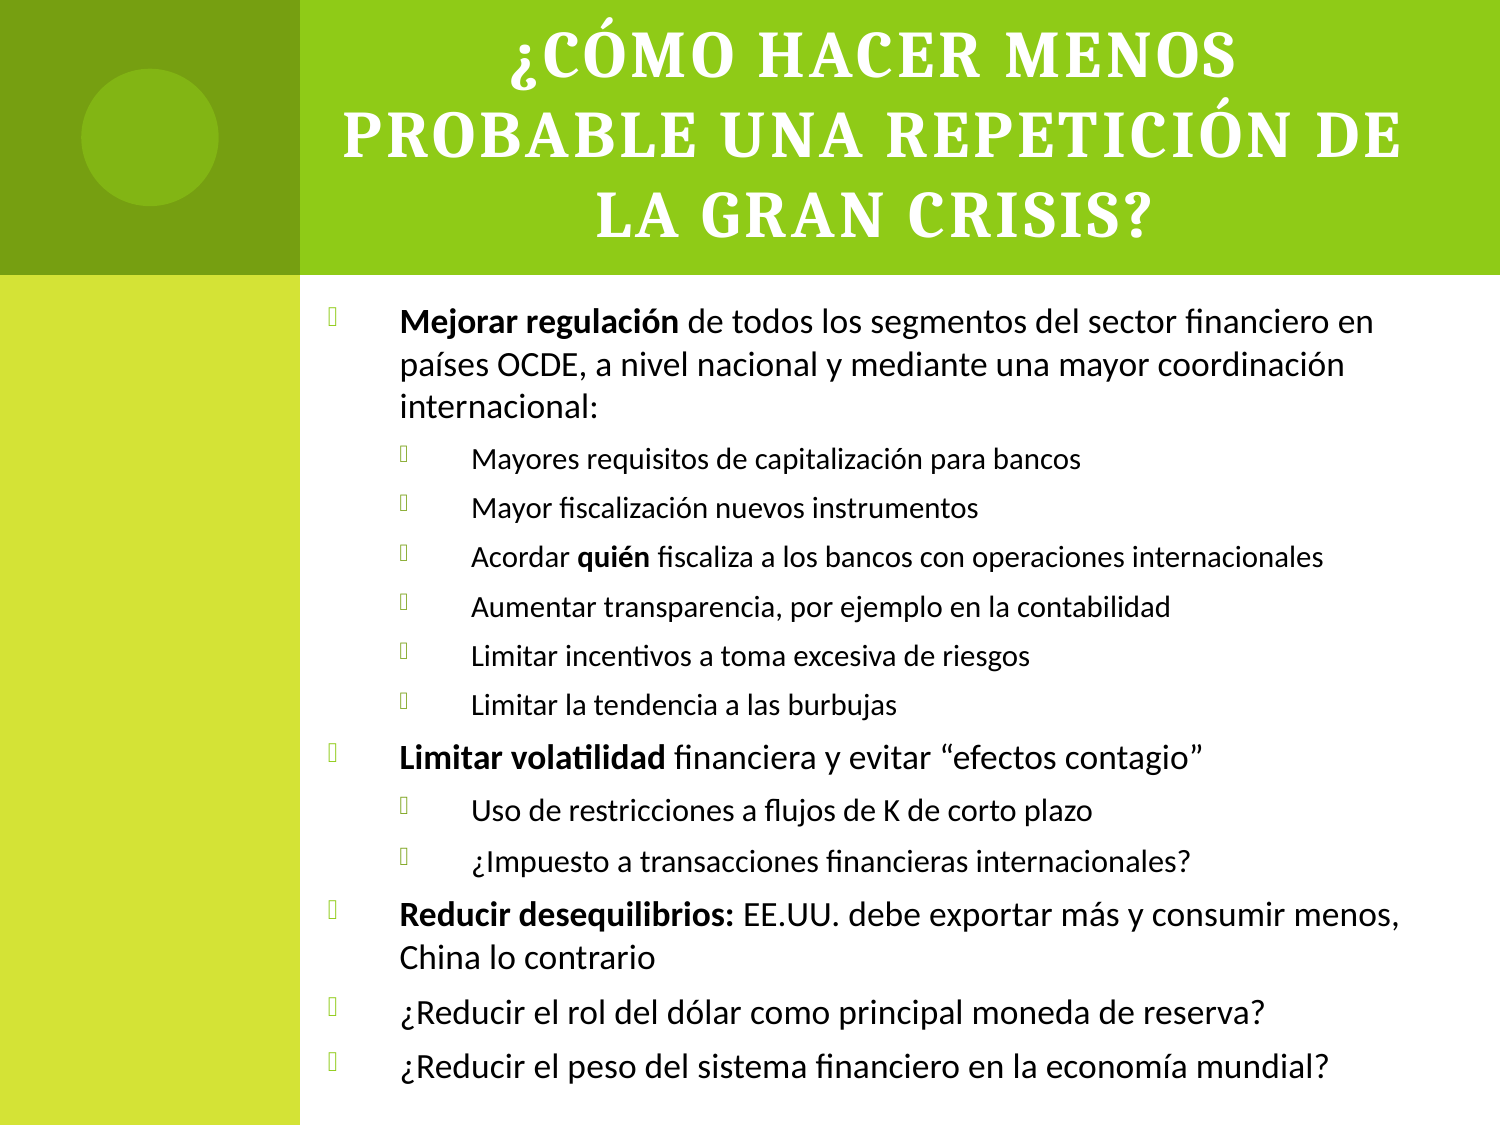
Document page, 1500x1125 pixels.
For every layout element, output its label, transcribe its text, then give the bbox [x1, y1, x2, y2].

title ¿Cómo hacer menos probable una repetición de la gran crisis? [324, 37, 1425, 225]
list Mejorar regulación de todos los segmentos del sector financiero en países OCDE, a nivel nacional y mediante una mayor coordinación internacional: Mayores requisitos de capitalización para bancos Mayor fiscalización nuevos instrumentos Acordar quién fiscaliza a los bancos con operaciones internacionales Aumentar transparencia, por ejemplo en la contabilidad Limitar incentivos a toma excesiva de riesgos Limitar la tendencia a las burbujas Limitar volatilidad financiera y evitar “efectos contagio” Uso de restricciones a flujos de K de corto plazo ¿Impuesto a transacciones financieras internacionales? Reducir desequilibrios: EE.UU. debe exportar más y consumir menos, China lo contrario ¿Reducir el rol del dólar como principal moneda de reserva? ¿Reducir el peso del sistema financiero en la economía mundial? [312, 290, 1447, 1094]
